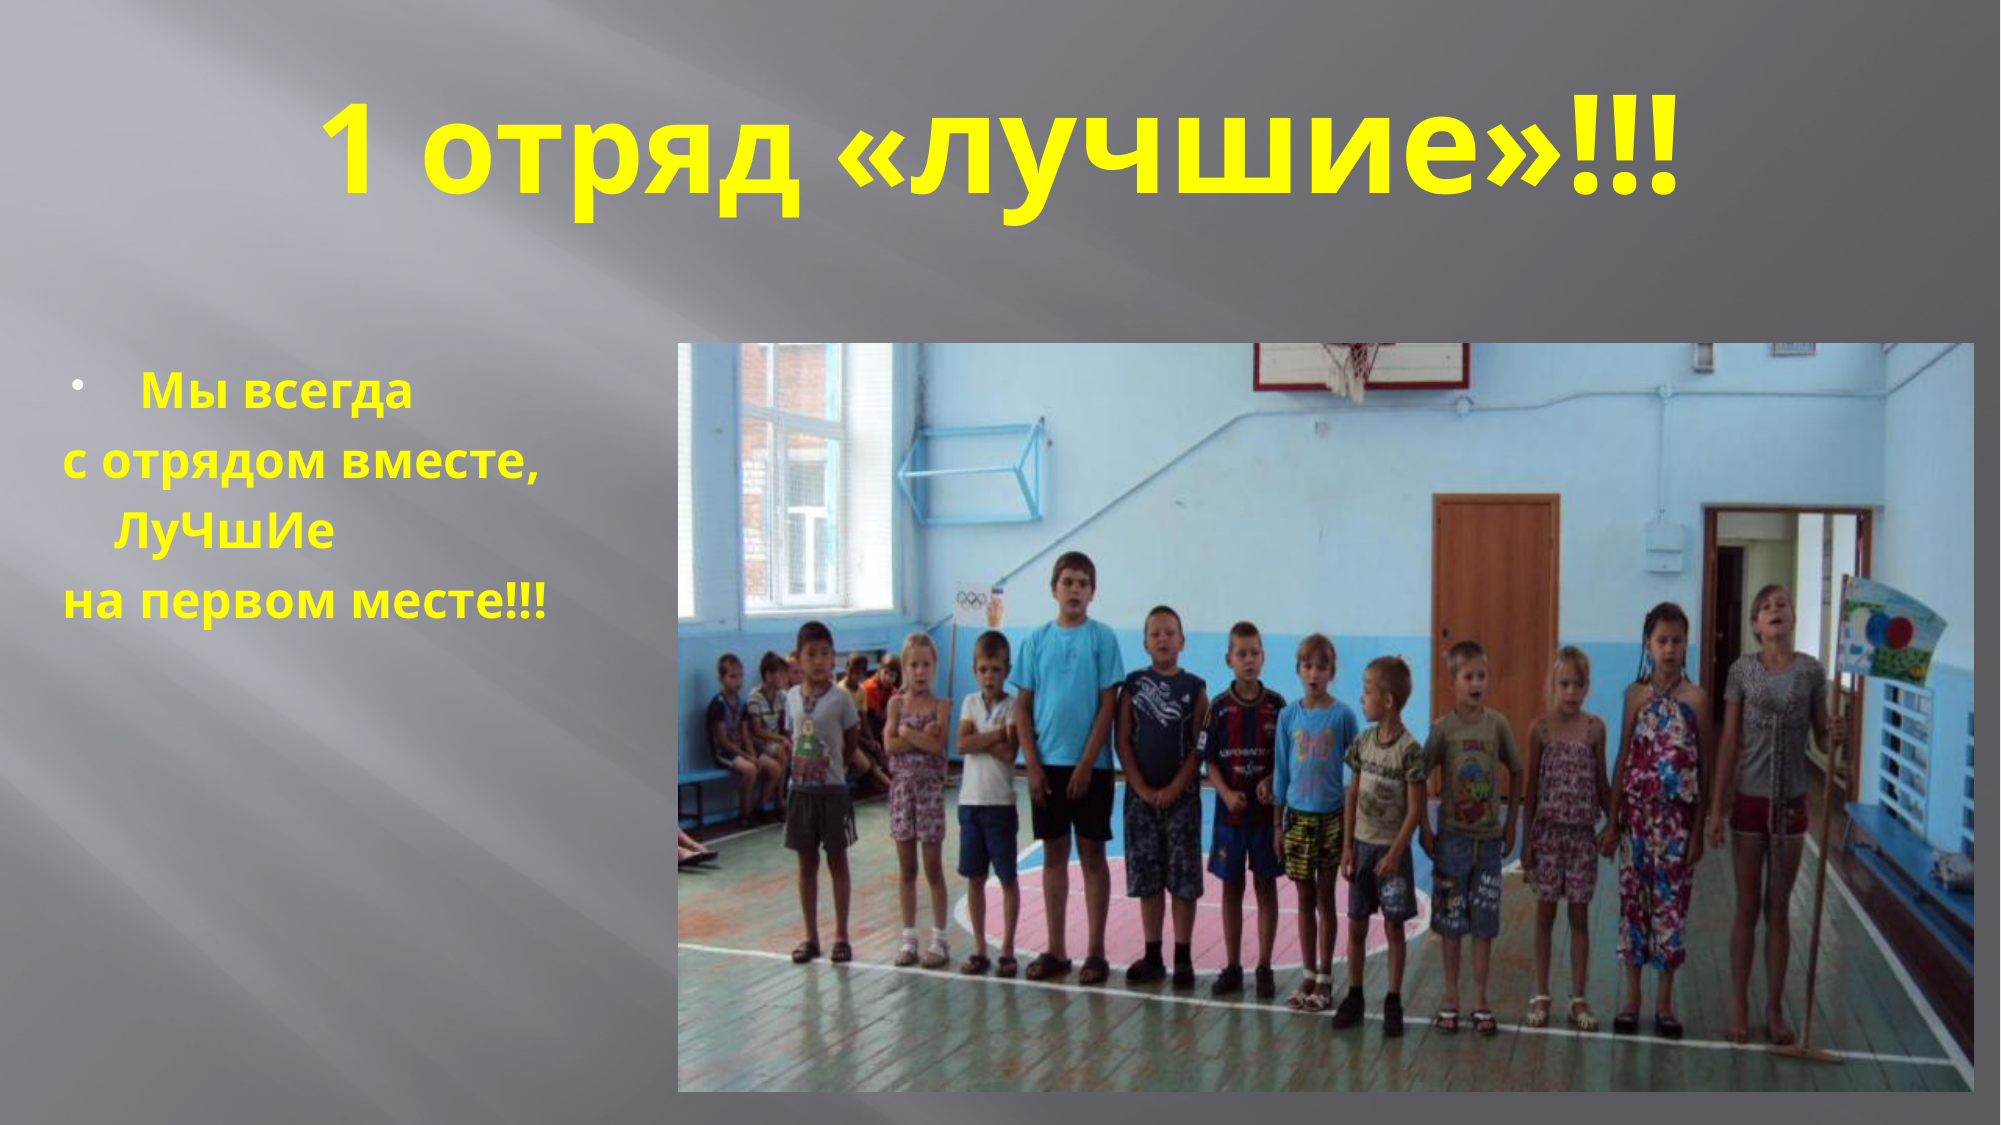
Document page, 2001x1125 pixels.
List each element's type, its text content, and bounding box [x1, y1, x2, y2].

list Мы всегда с отрядом вместе, ЛуЧшИе на первом месте!!! [35, 351, 678, 950]
picture [678, 343, 1975, 1092]
title 1 отряд «лучшие»!!! [99, 45, 1900, 233]
